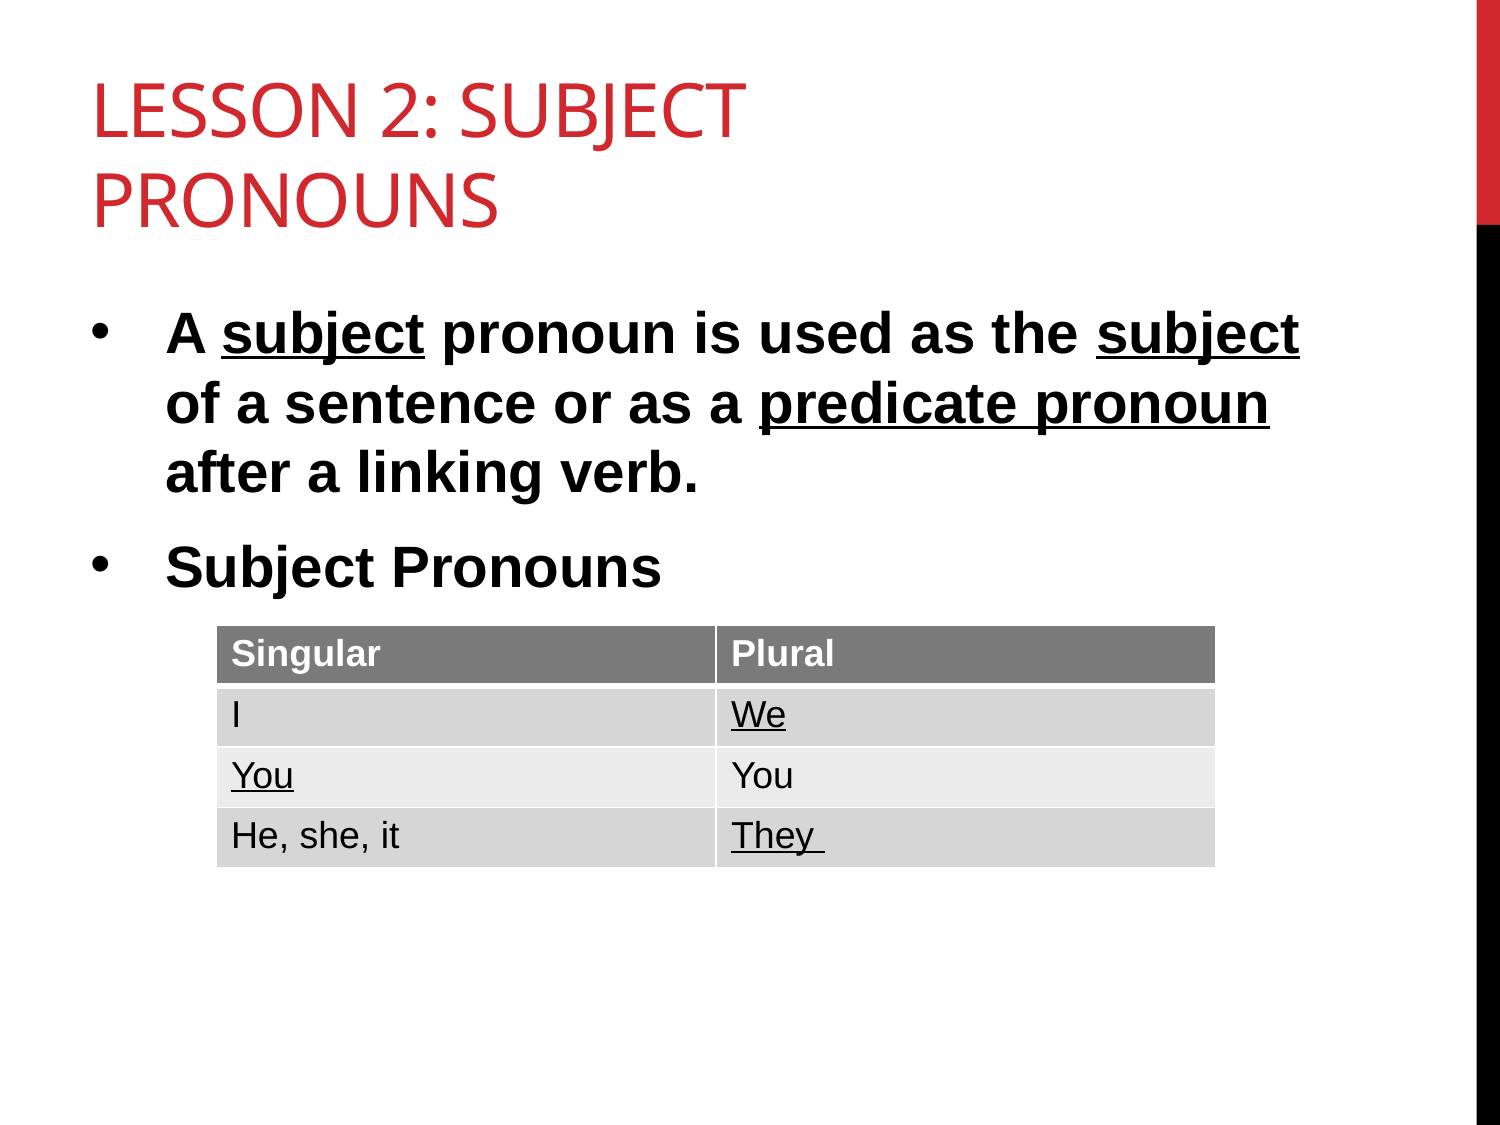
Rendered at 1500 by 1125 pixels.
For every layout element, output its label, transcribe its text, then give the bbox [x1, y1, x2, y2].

title Lesson 2: Subject Pronouns [75, 25, 1025, 250]
table_header Singular [217, 626, 715, 683]
table_cell He, she, it [217, 808, 715, 867]
table_cell I [217, 689, 715, 746]
list A subject pronoun is used as the subject of a sentence or as a predicate pronoun after a linking verb. Subject Pronouns [75, 287, 1325, 1005]
table_cell They [717, 808, 1215, 867]
table_cell You [217, 748, 715, 807]
table_cell You [717, 748, 1215, 807]
table_cell We [717, 689, 1215, 746]
table_header Plural [717, 626, 1215, 683]
